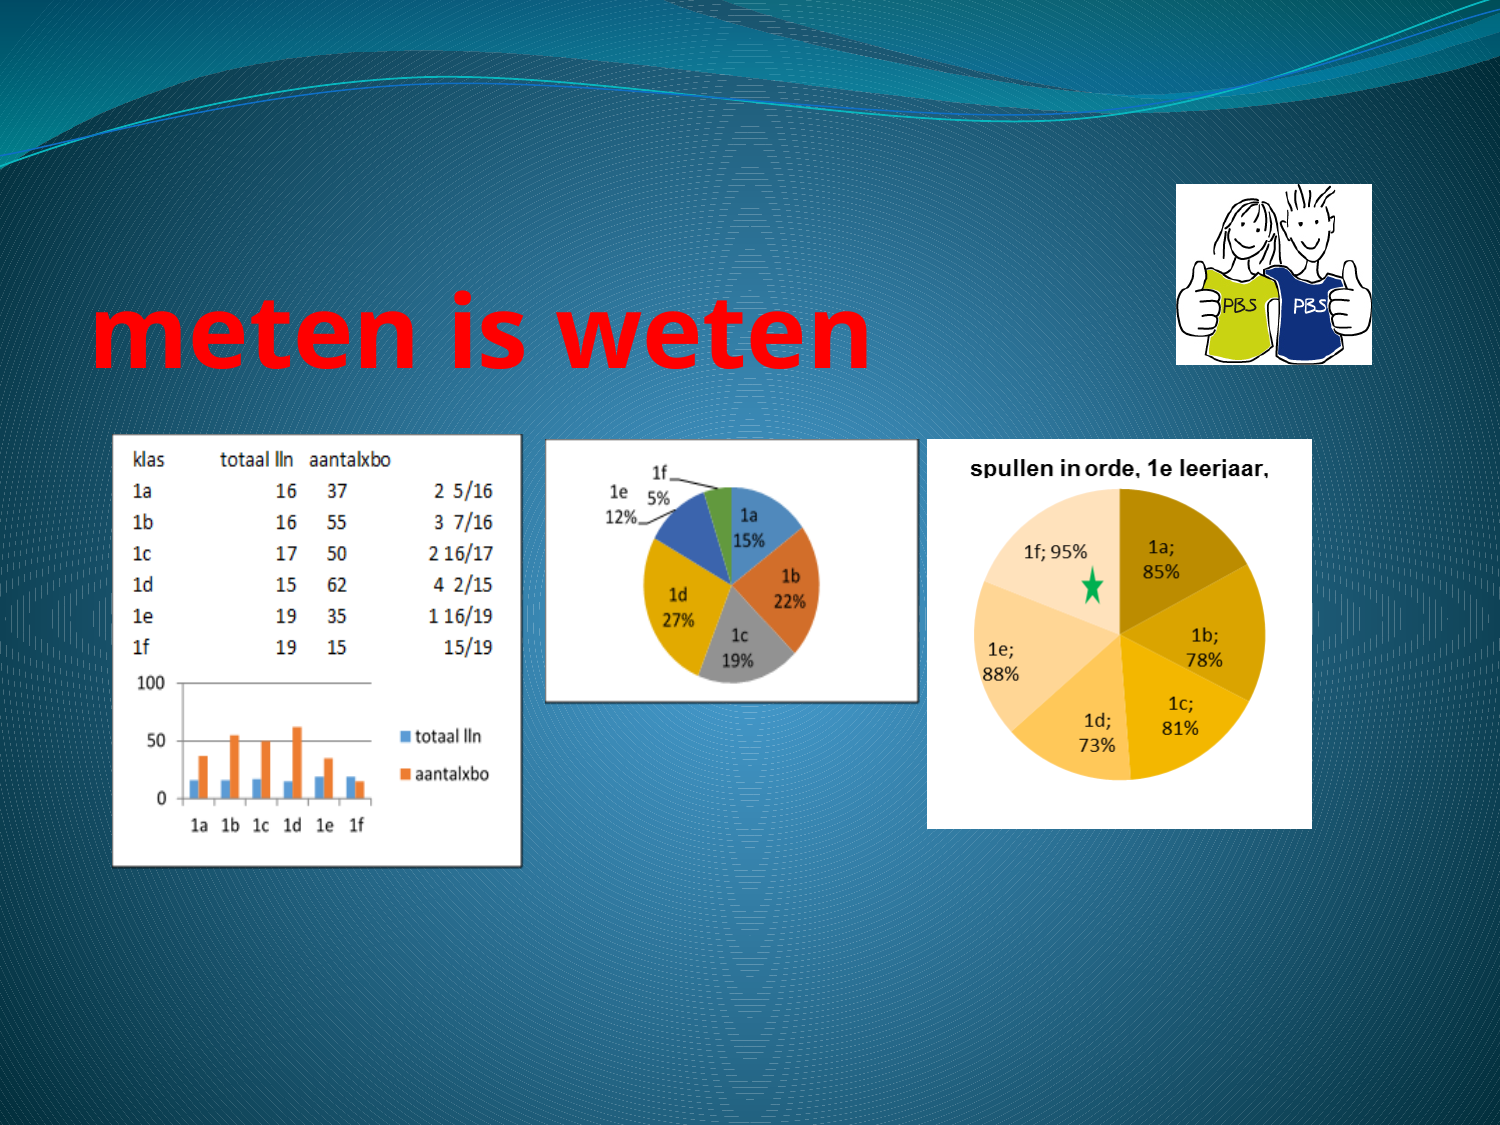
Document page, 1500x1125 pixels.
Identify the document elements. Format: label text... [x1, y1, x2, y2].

picture [111, 433, 526, 872]
picture [926, 439, 1312, 829]
picture [544, 439, 924, 709]
title meten is weten [88, 255, 1377, 622]
picture [1176, 184, 1373, 365]
